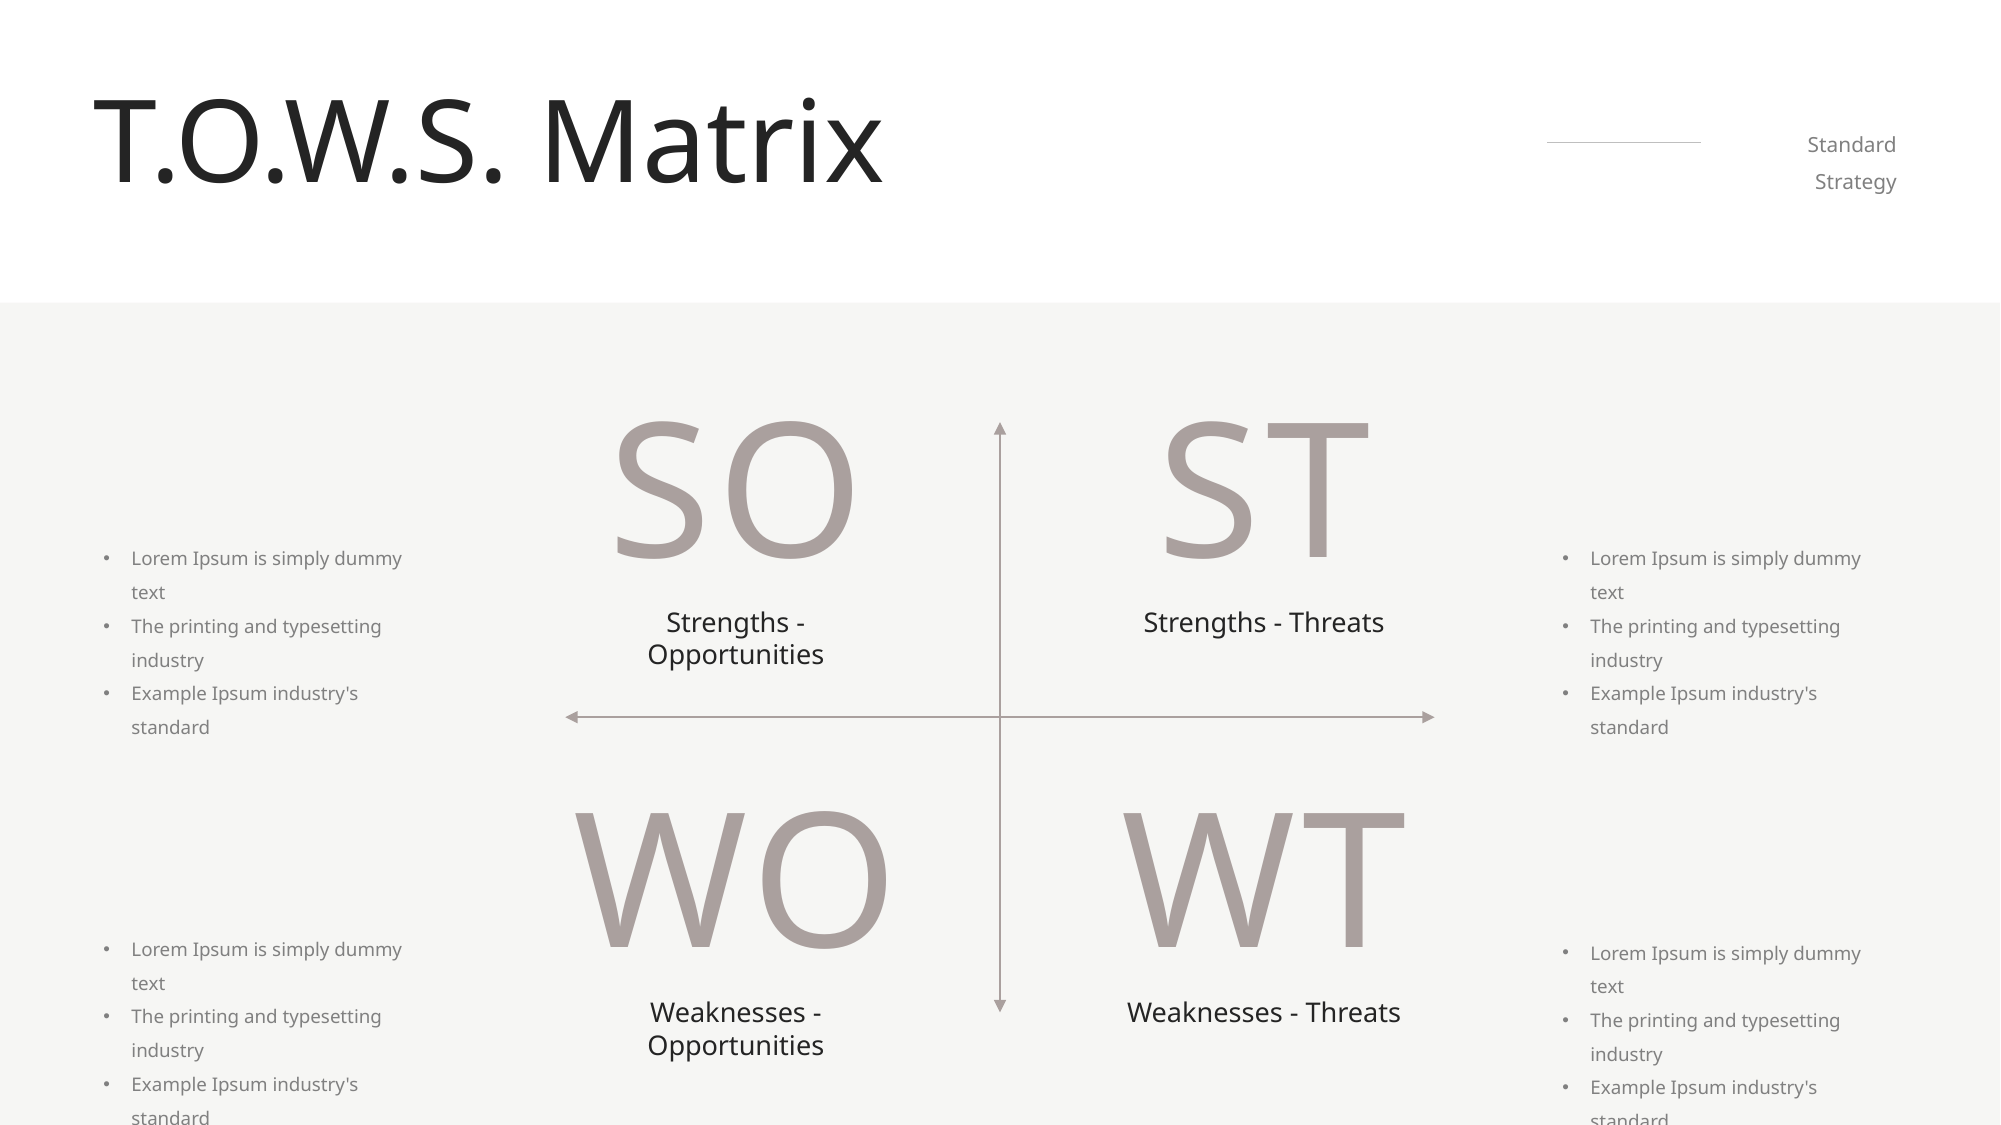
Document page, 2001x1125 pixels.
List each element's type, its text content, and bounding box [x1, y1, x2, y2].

text_box Lorem Ipsum is simply dummy text The printing and typesetting industry Example Ipsum industry's standard [88, 918, 453, 1125]
text_box Lorem Ipsum is simply dummy text The printing and typesetting industry Example Ipsum industry's standard [88, 528, 453, 746]
text_box Standard Strategy [1720, 111, 1912, 202]
text_box Strengths - Opportunities [571, 603, 901, 678]
text_box WT [1057, 752, 1472, 993]
text_box Lorem Ipsum is simply dummy text The printing and typesetting industry Example Ipsum industry's standard [1547, 528, 1912, 746]
text_box [0, 302, 2000, 1125]
text_box Weaknesses - Threats [1099, 993, 1429, 1036]
text_box T.O.W.S. Matrix [79, 61, 941, 214]
text_box SO [528, 363, 943, 603]
text_box Weaknesses - Opportunities [555, 993, 917, 1069]
text_box ST [1057, 363, 1472, 603]
text_box Strengths - Threats [1099, 603, 1429, 646]
text_box Lorem Ipsum is simply dummy text The printing and typesetting industry Example Ipsum industry's standard [1547, 922, 1912, 1125]
text_box WO [528, 752, 943, 993]
